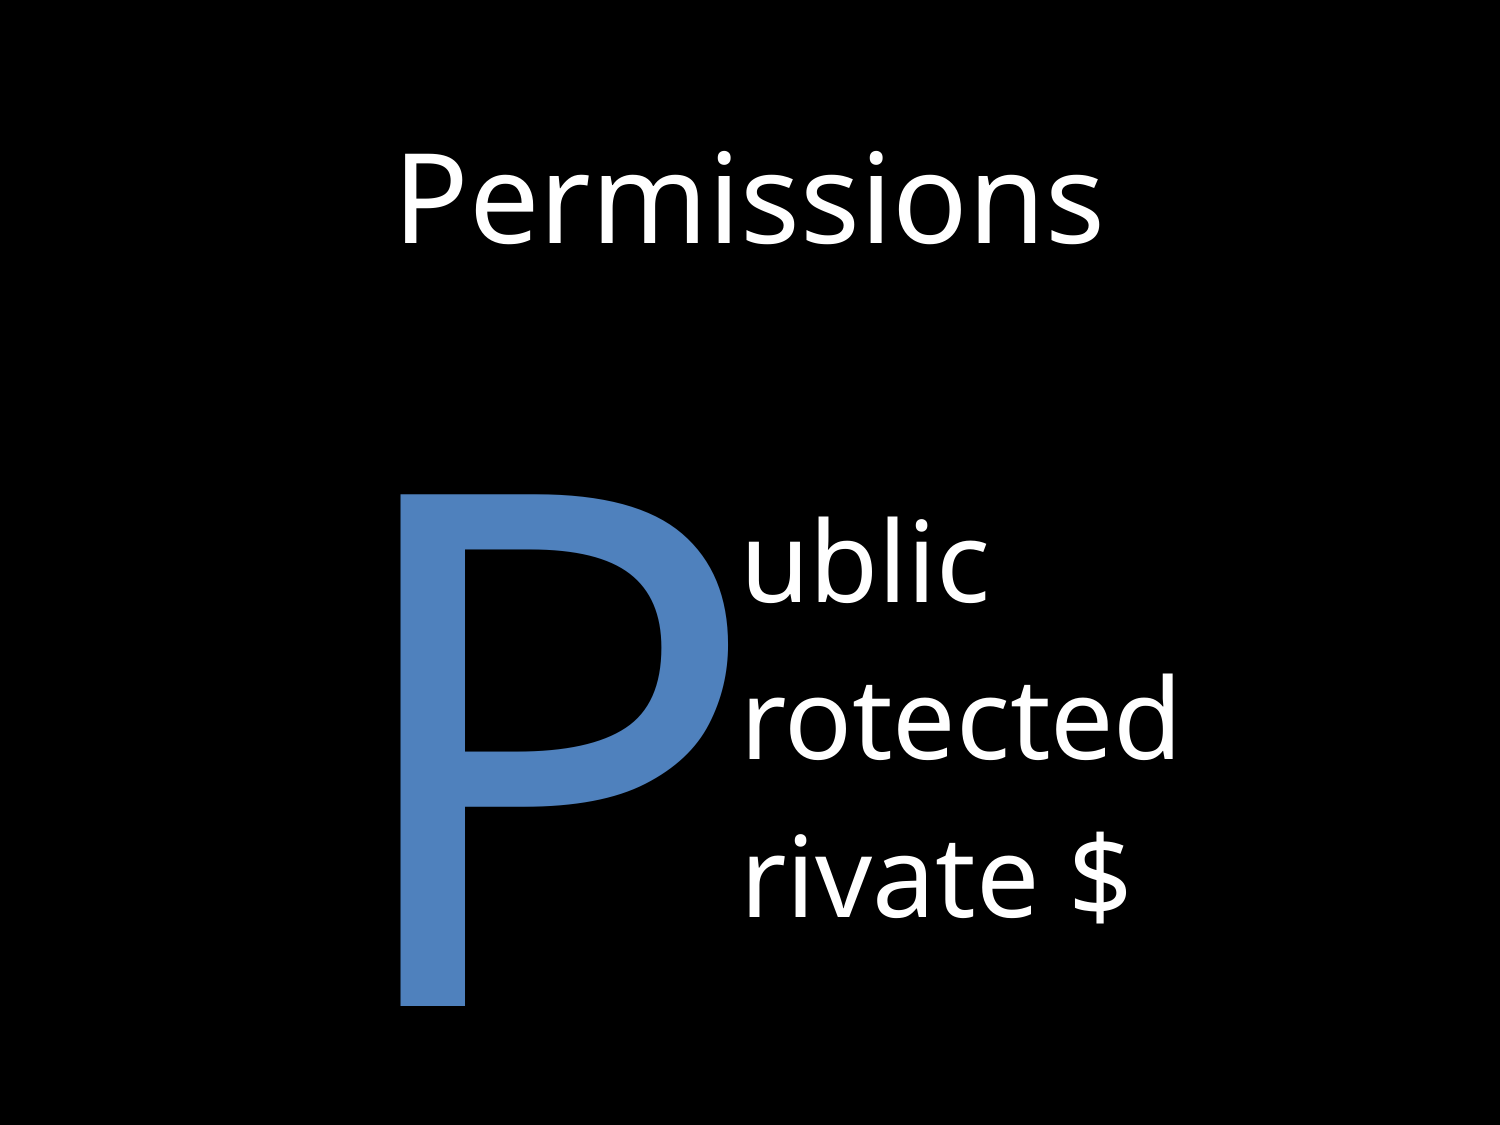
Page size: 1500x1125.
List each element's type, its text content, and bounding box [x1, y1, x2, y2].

title Permissions [74, 99, 1426, 288]
list ublic rotected rivate $ [780, 482, 1363, 1125]
text_box P [316, 282, 780, 1125]
